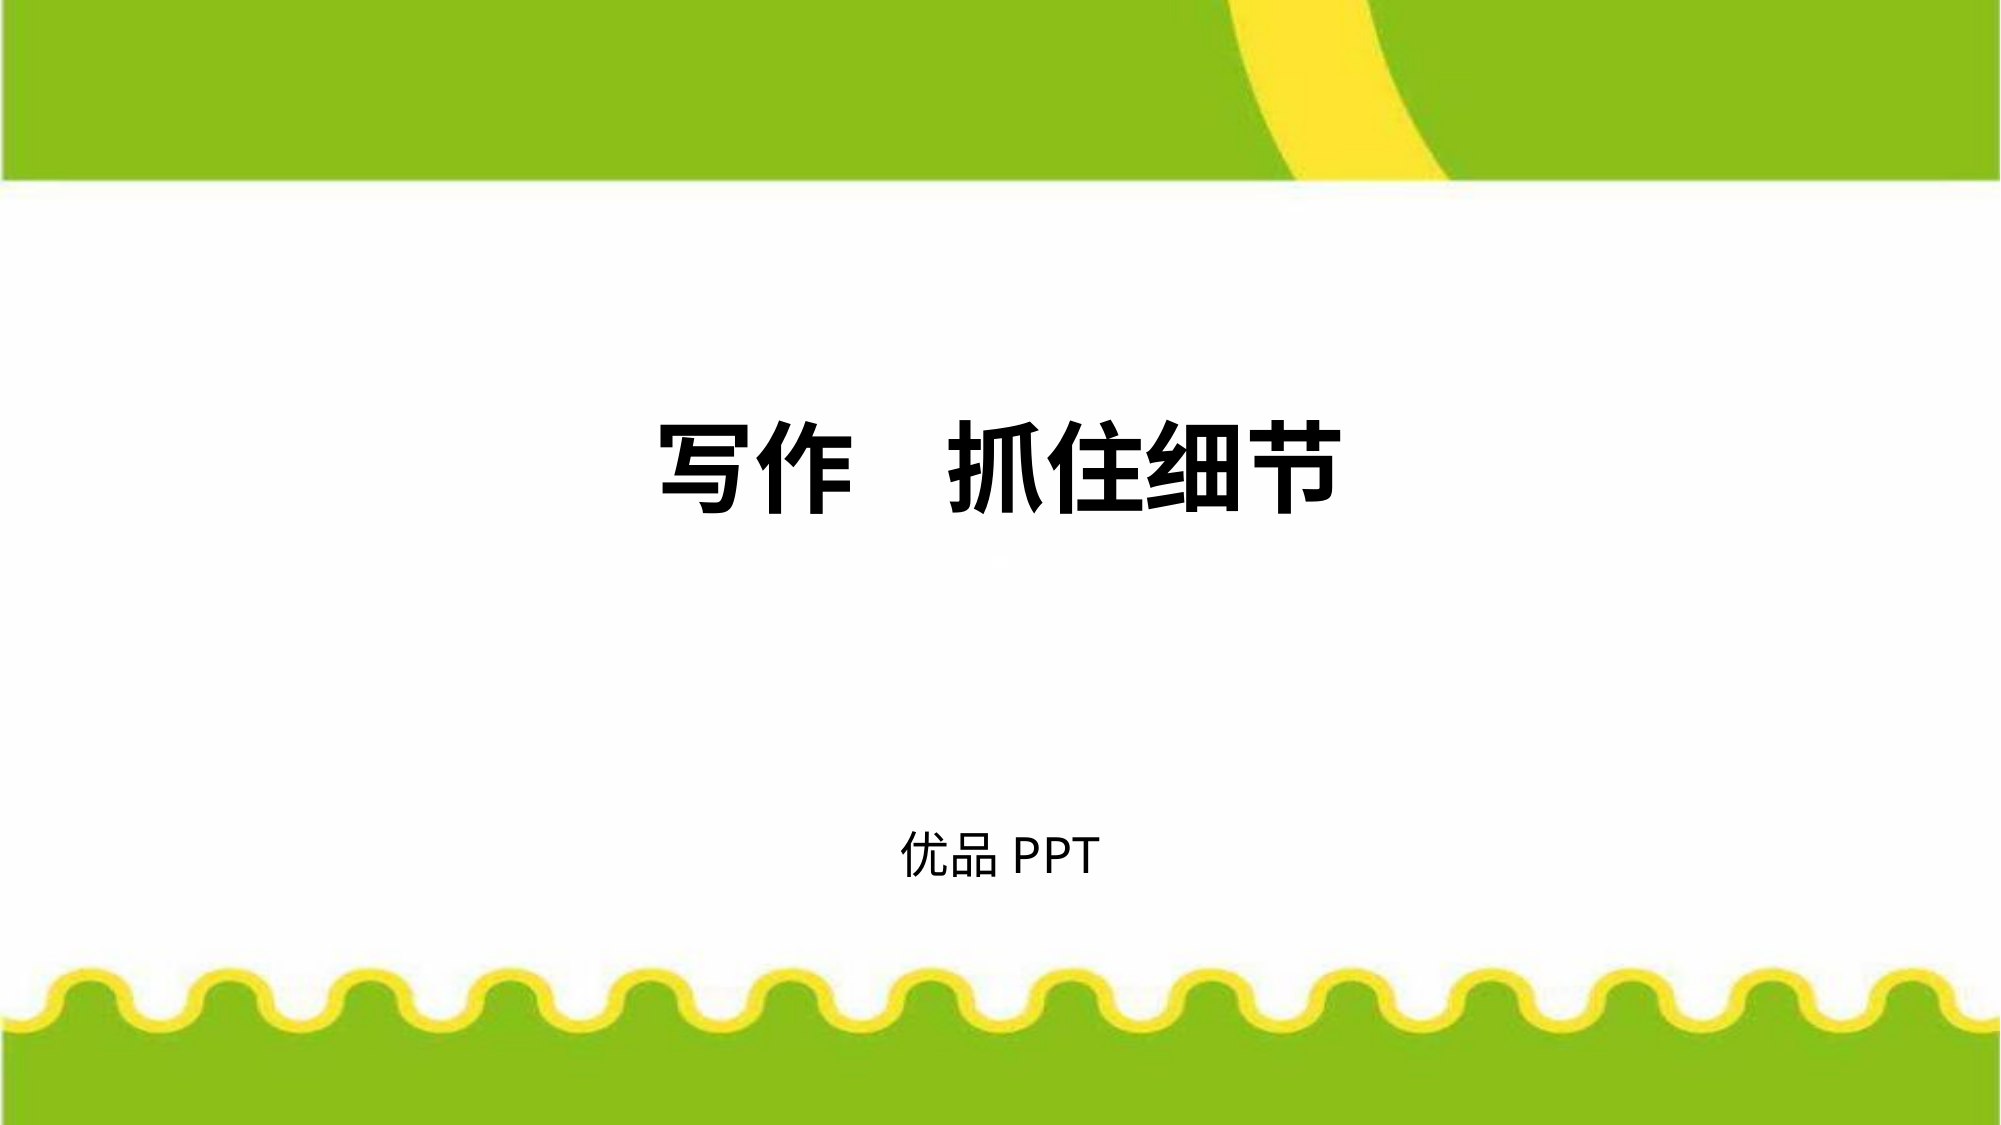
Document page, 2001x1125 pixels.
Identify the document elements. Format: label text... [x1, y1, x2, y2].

text_box 优品PPT [249, 810, 1750, 892]
picture [0, 0, 2001, 1125]
text_box 写作 抓住细节 [249, 338, 1750, 533]
